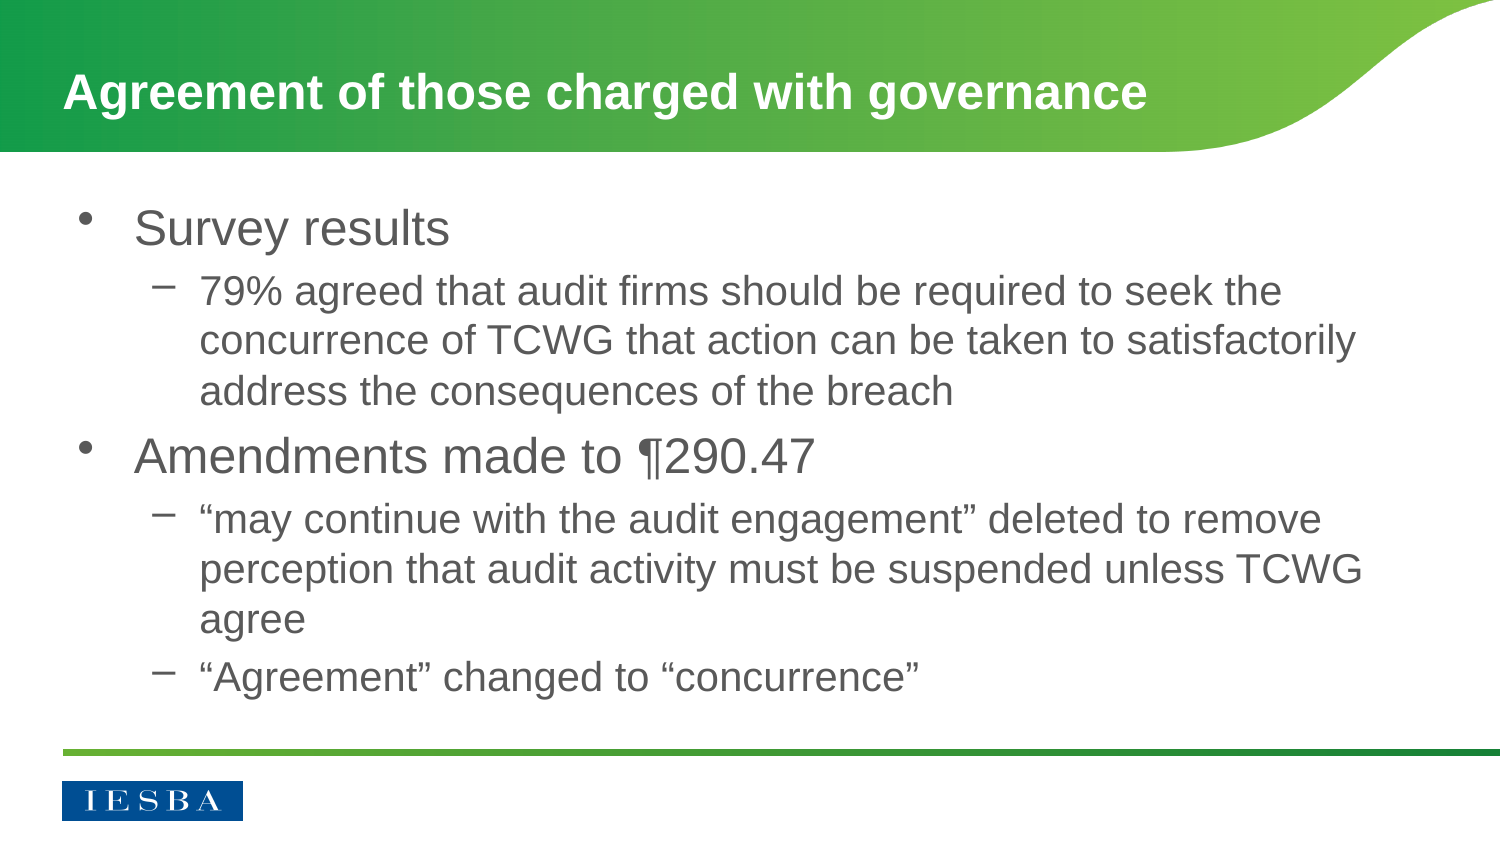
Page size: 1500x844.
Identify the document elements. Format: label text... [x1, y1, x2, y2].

picture [0, 0, 1497, 152]
list Survey results 79% agreed that audit firms should be required to seek the concurrence of TCWG that action can be taken to satisfactorily address the consequences of the breach Amendments made to ¶290.47 “may continue with the audit engagement” deleted to remove perception that audit activity must be suspended unless TCWG agree “Agreement” changed to “concurrence” [62, 187, 1450, 694]
picture [62, 781, 243, 821]
title Agreement of those charged with governance [62, 56, 1300, 122]
